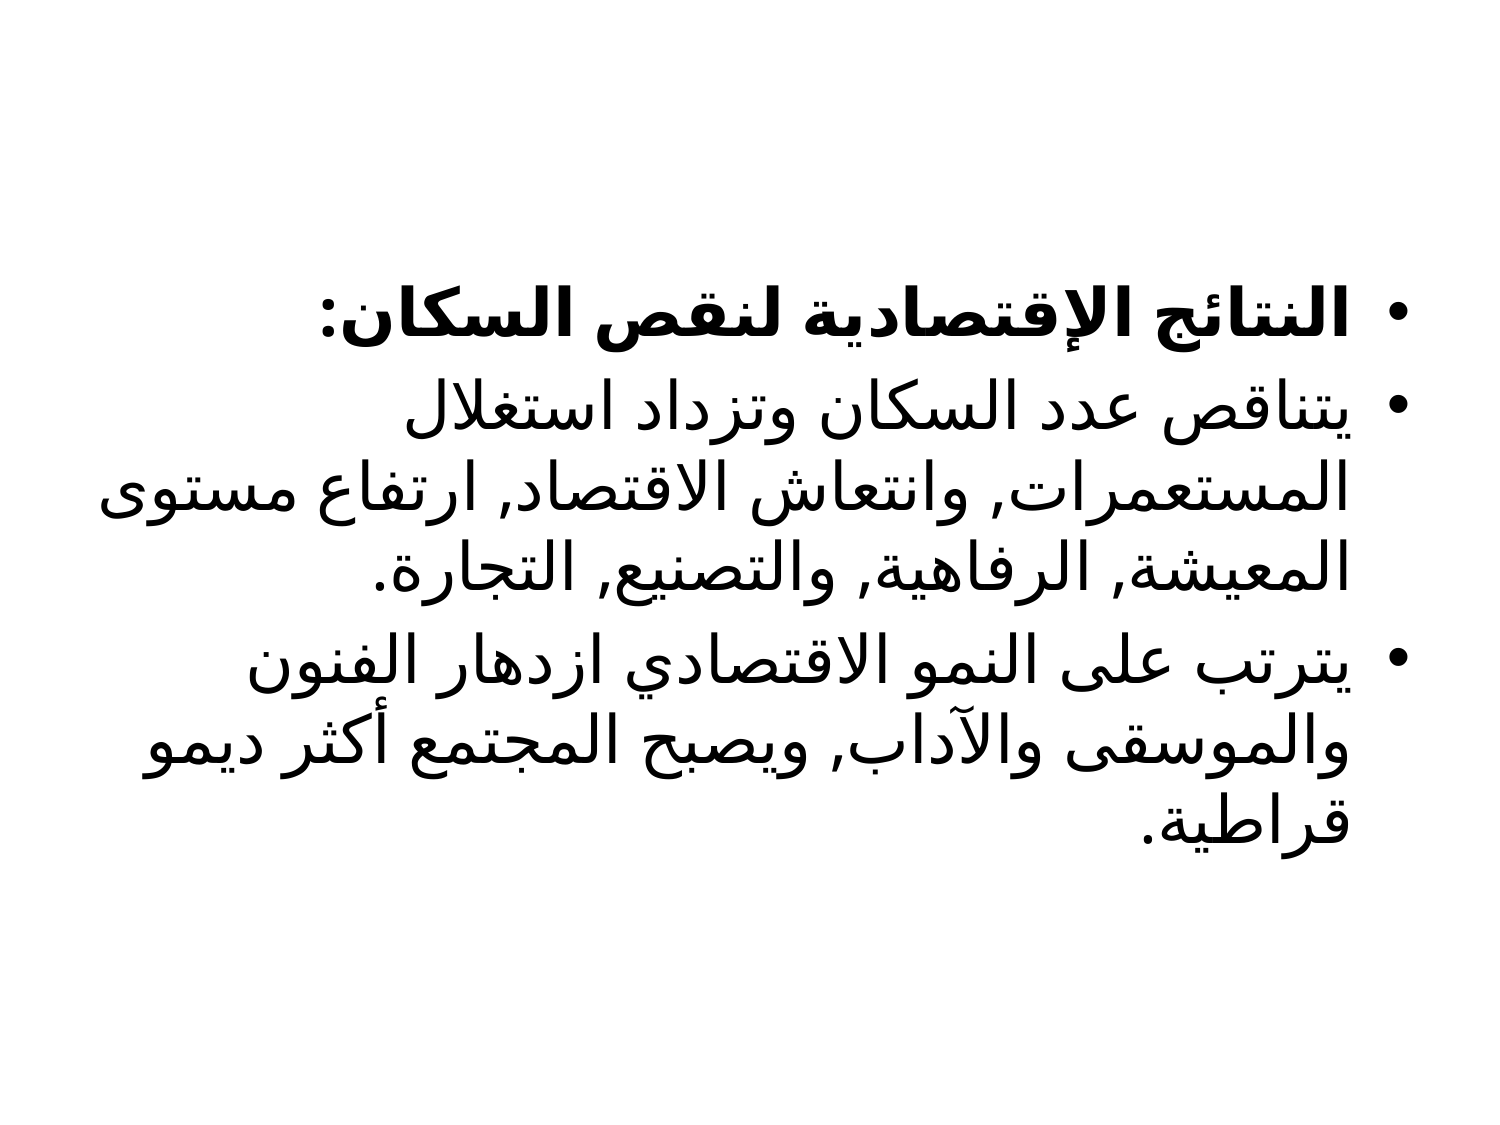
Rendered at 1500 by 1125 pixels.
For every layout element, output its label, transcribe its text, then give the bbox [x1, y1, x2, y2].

list النتائج الإقتصادية لنقص السكان: يتناقص عدد السكان وتزداد استغلال المستعمرات, وانتعاش الاقتصاد, ارتفاع مستوى المعيشة, الرفاهية, والتصنيع, التجارة. يترتب على النمو الاقتصادي ازدهار الفنون والموسقى والآداب, ويصبح المجتمع أكثر ديمو قراطية. [75, 262, 1425, 1005]
